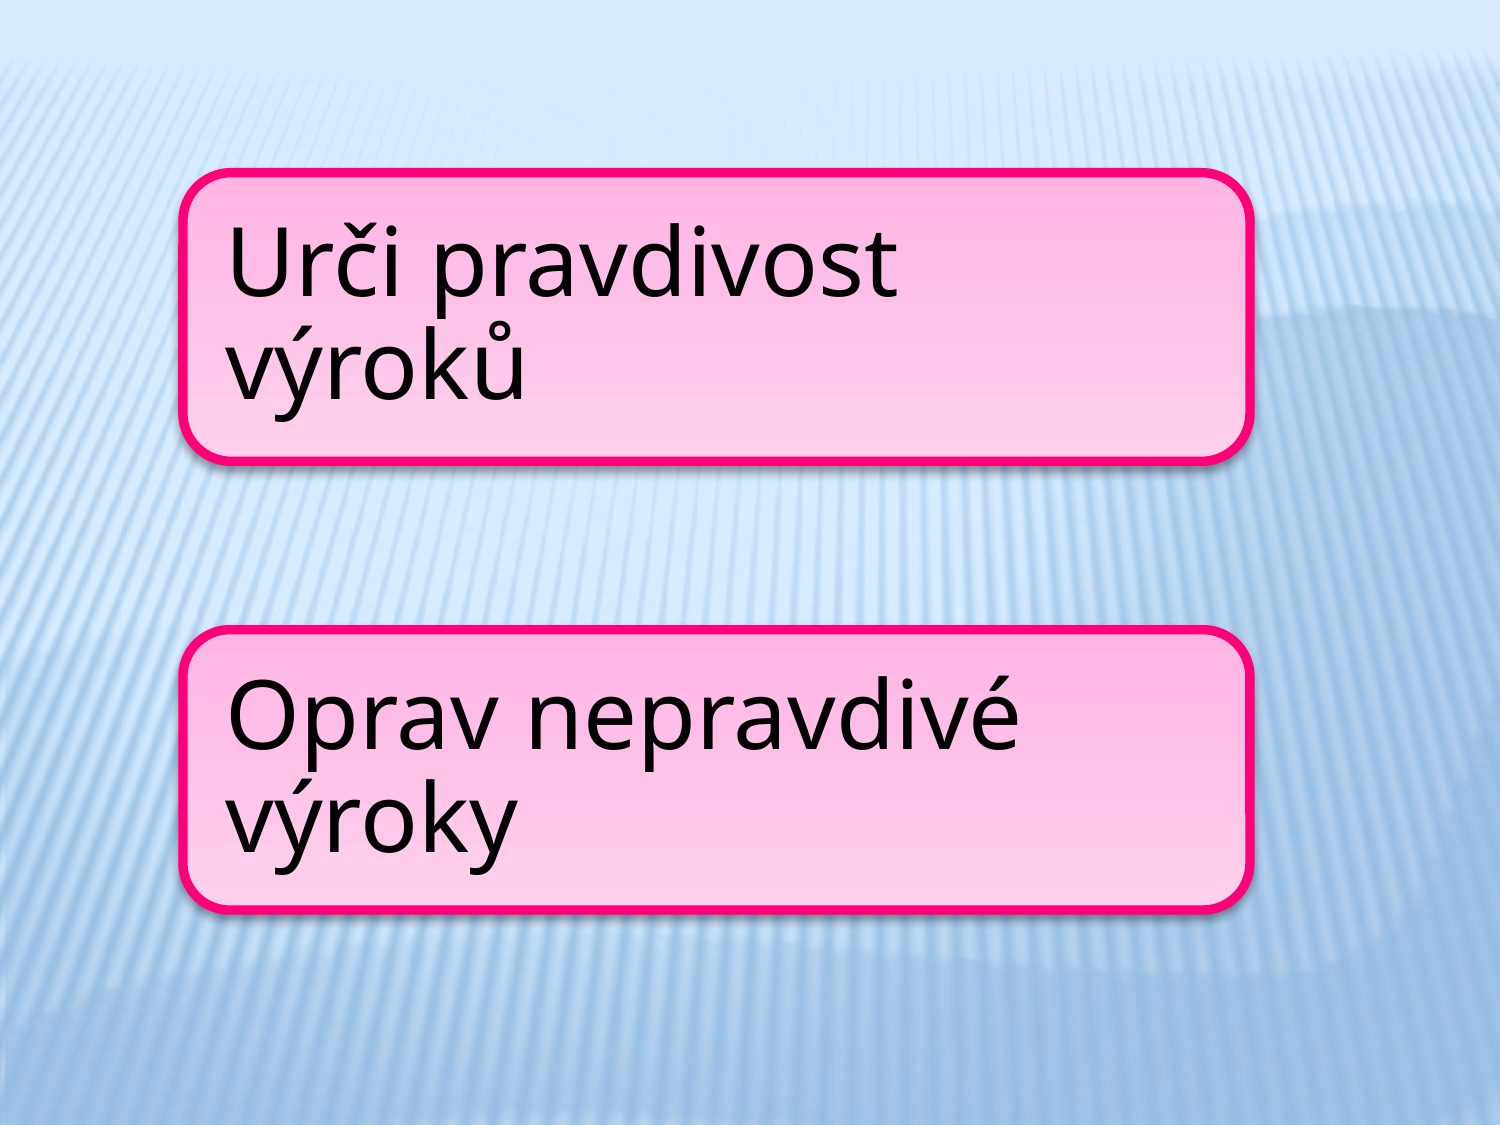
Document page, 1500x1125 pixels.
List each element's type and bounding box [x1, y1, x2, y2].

text_box [182, 113, 1251, 988]
